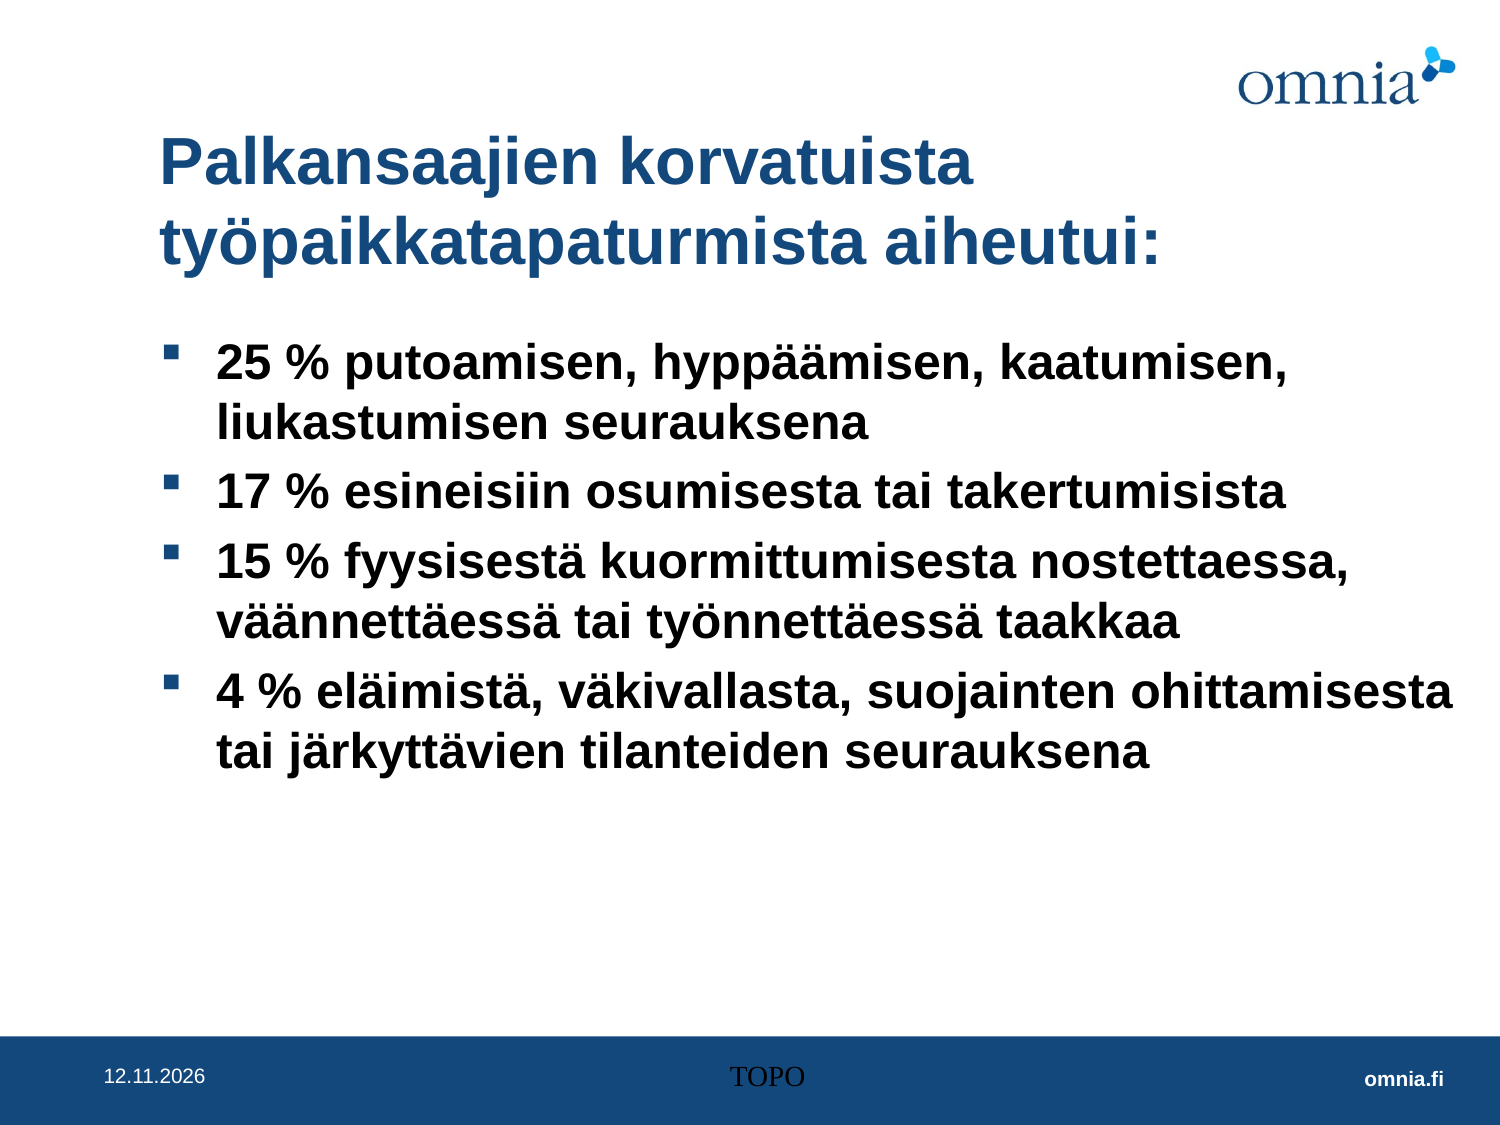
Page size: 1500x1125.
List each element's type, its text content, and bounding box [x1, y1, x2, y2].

picture [1222, 30, 1471, 104]
title Palkansaajien korvatuista työpaikkatapaturmista aiheutui: [144, 104, 1483, 292]
footer TOPO [531, 1045, 1004, 1105]
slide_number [88, 1045, 384, 1105]
list 25 % putoamisen, hyppäämisen, kaatumisen, liukastumisen seurauksena 17 % esineisiin osumisesta tai takertumisista 15 % fyysisestä kuormittumisesta nostettaessa, väännettäessä tai työnnettäessä taakkaa 4 % eläimistä, väkivallasta, suojainten ohittamisesta tai järkyttävien tilanteiden seurauksena [144, 321, 1483, 976]
